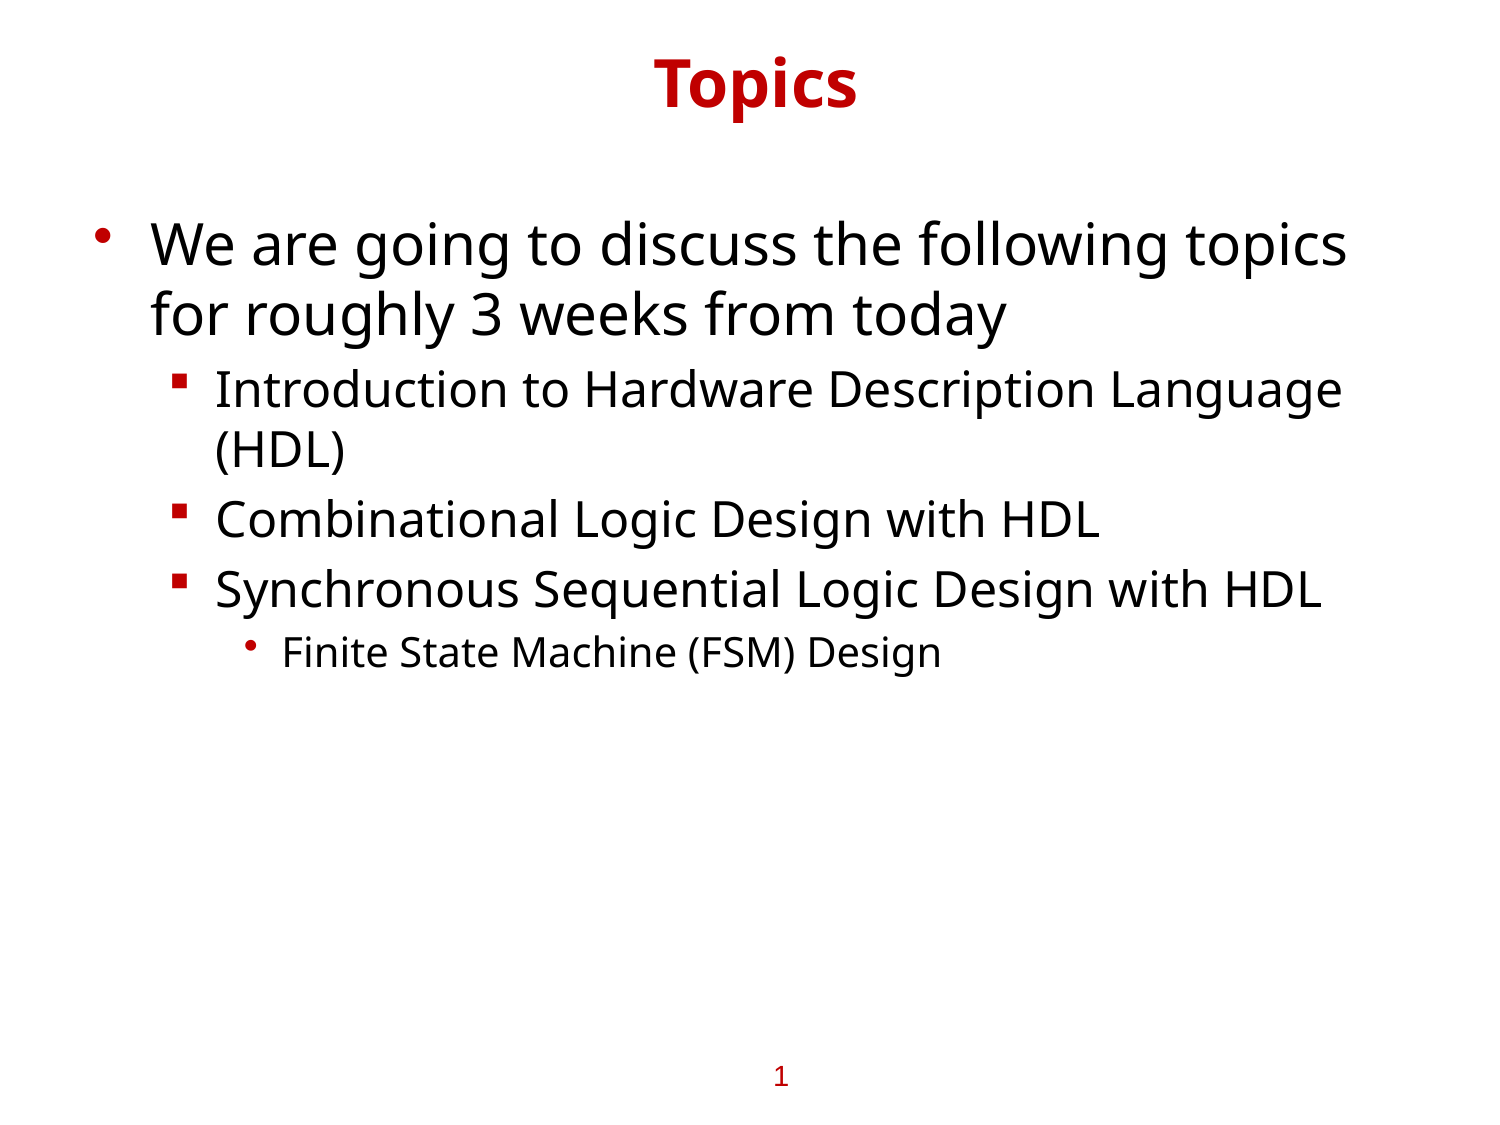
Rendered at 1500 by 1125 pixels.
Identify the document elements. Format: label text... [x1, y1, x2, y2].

list We are going to discuss the following topics for roughly 3 weeks from today Introduction to Hardware Description Language (HDL) Combinational Logic Design with HDL Synchronous Sequential Logic Design with HDL Finite State Machine (FSM) Design [78, 199, 1430, 1013]
title Topics [124, 12, 1388, 151]
slide_number 1 [649, 1049, 913, 1125]
